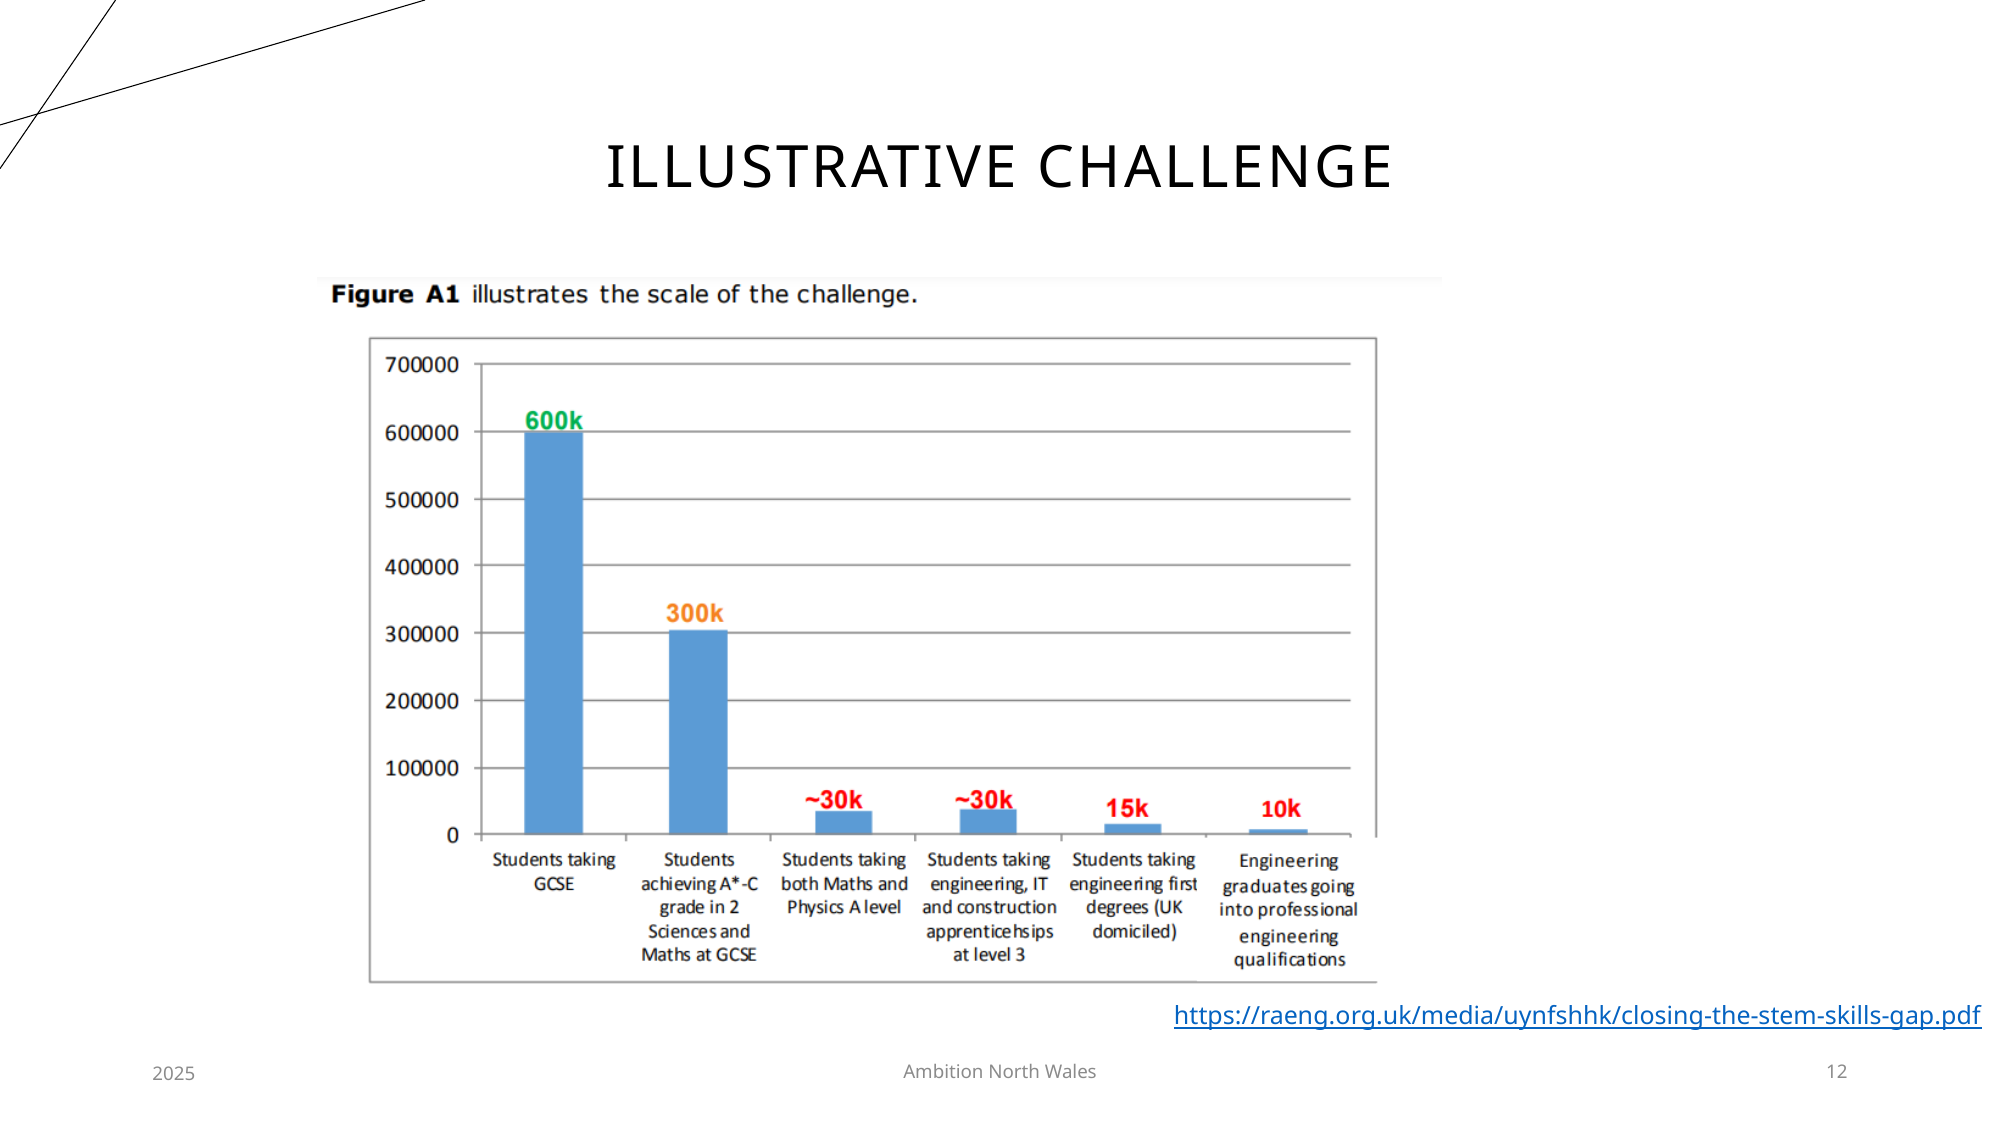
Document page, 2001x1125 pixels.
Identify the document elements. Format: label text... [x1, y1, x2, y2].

slide_number 2025 [137, 1042, 588, 1103]
title Illustrative Challenge [137, 59, 1863, 278]
slide_number 12 [1412, 1042, 1863, 1103]
footer Ambition North Wales [662, 1042, 1338, 1103]
picture [317, 277, 1442, 984]
